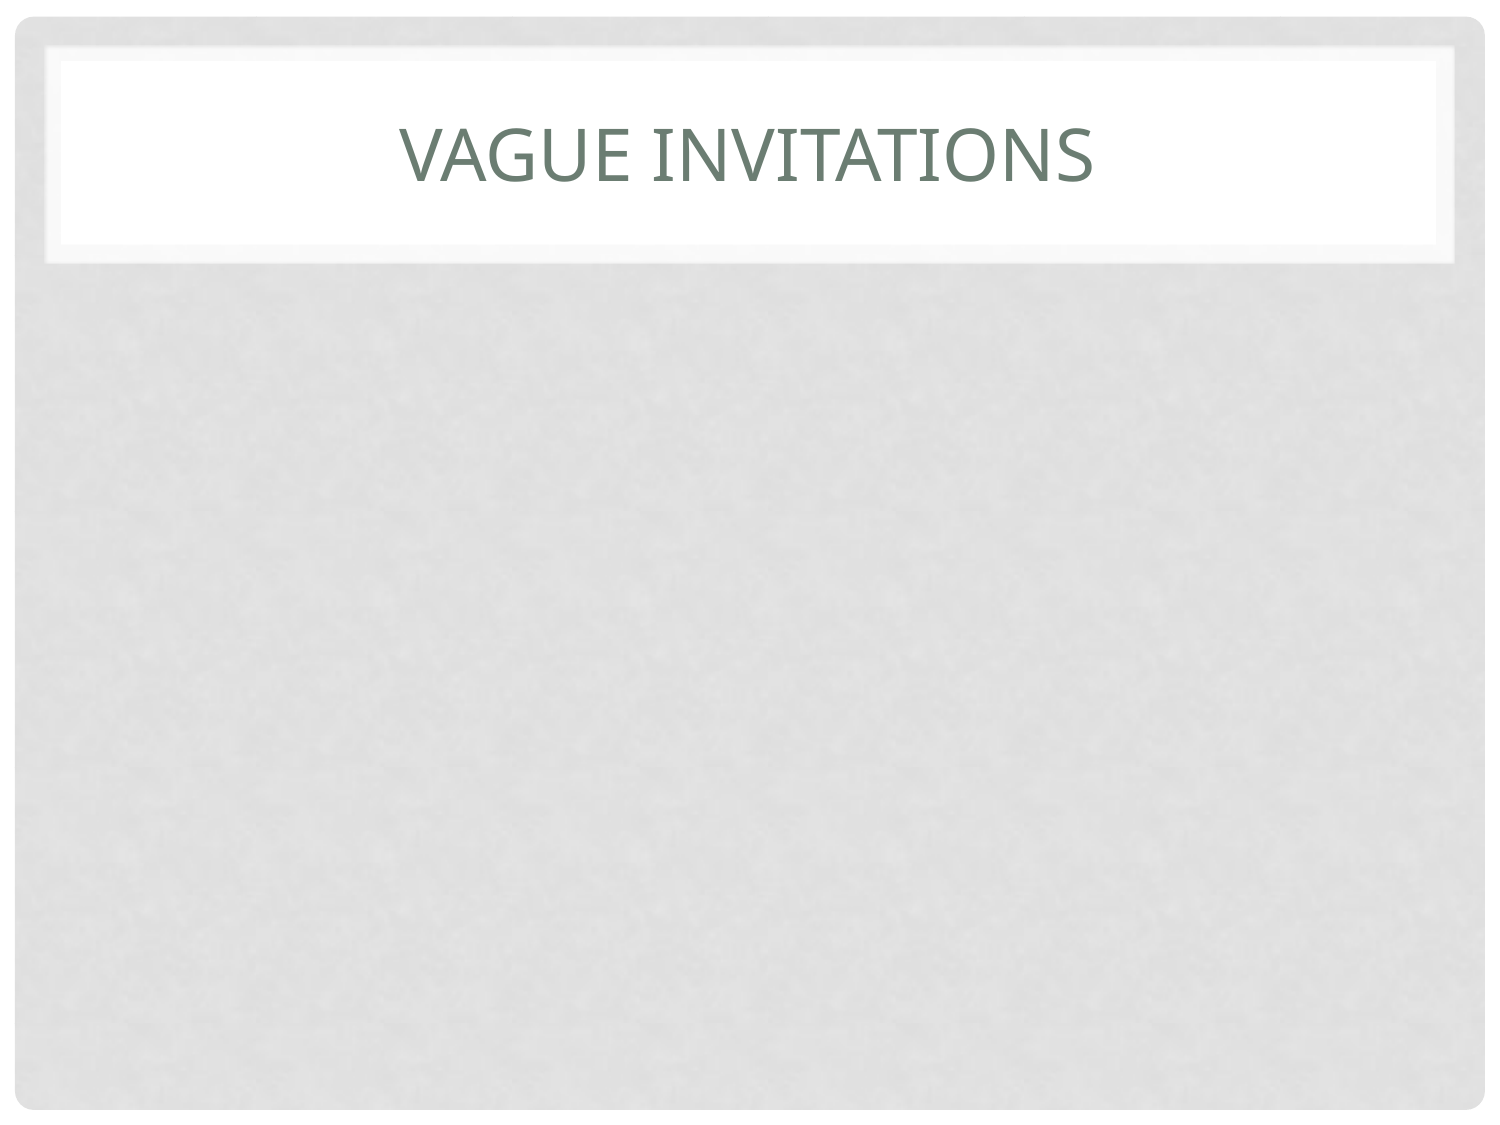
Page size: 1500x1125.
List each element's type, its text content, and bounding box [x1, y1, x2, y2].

title Vague invitations [69, 66, 1425, 238]
